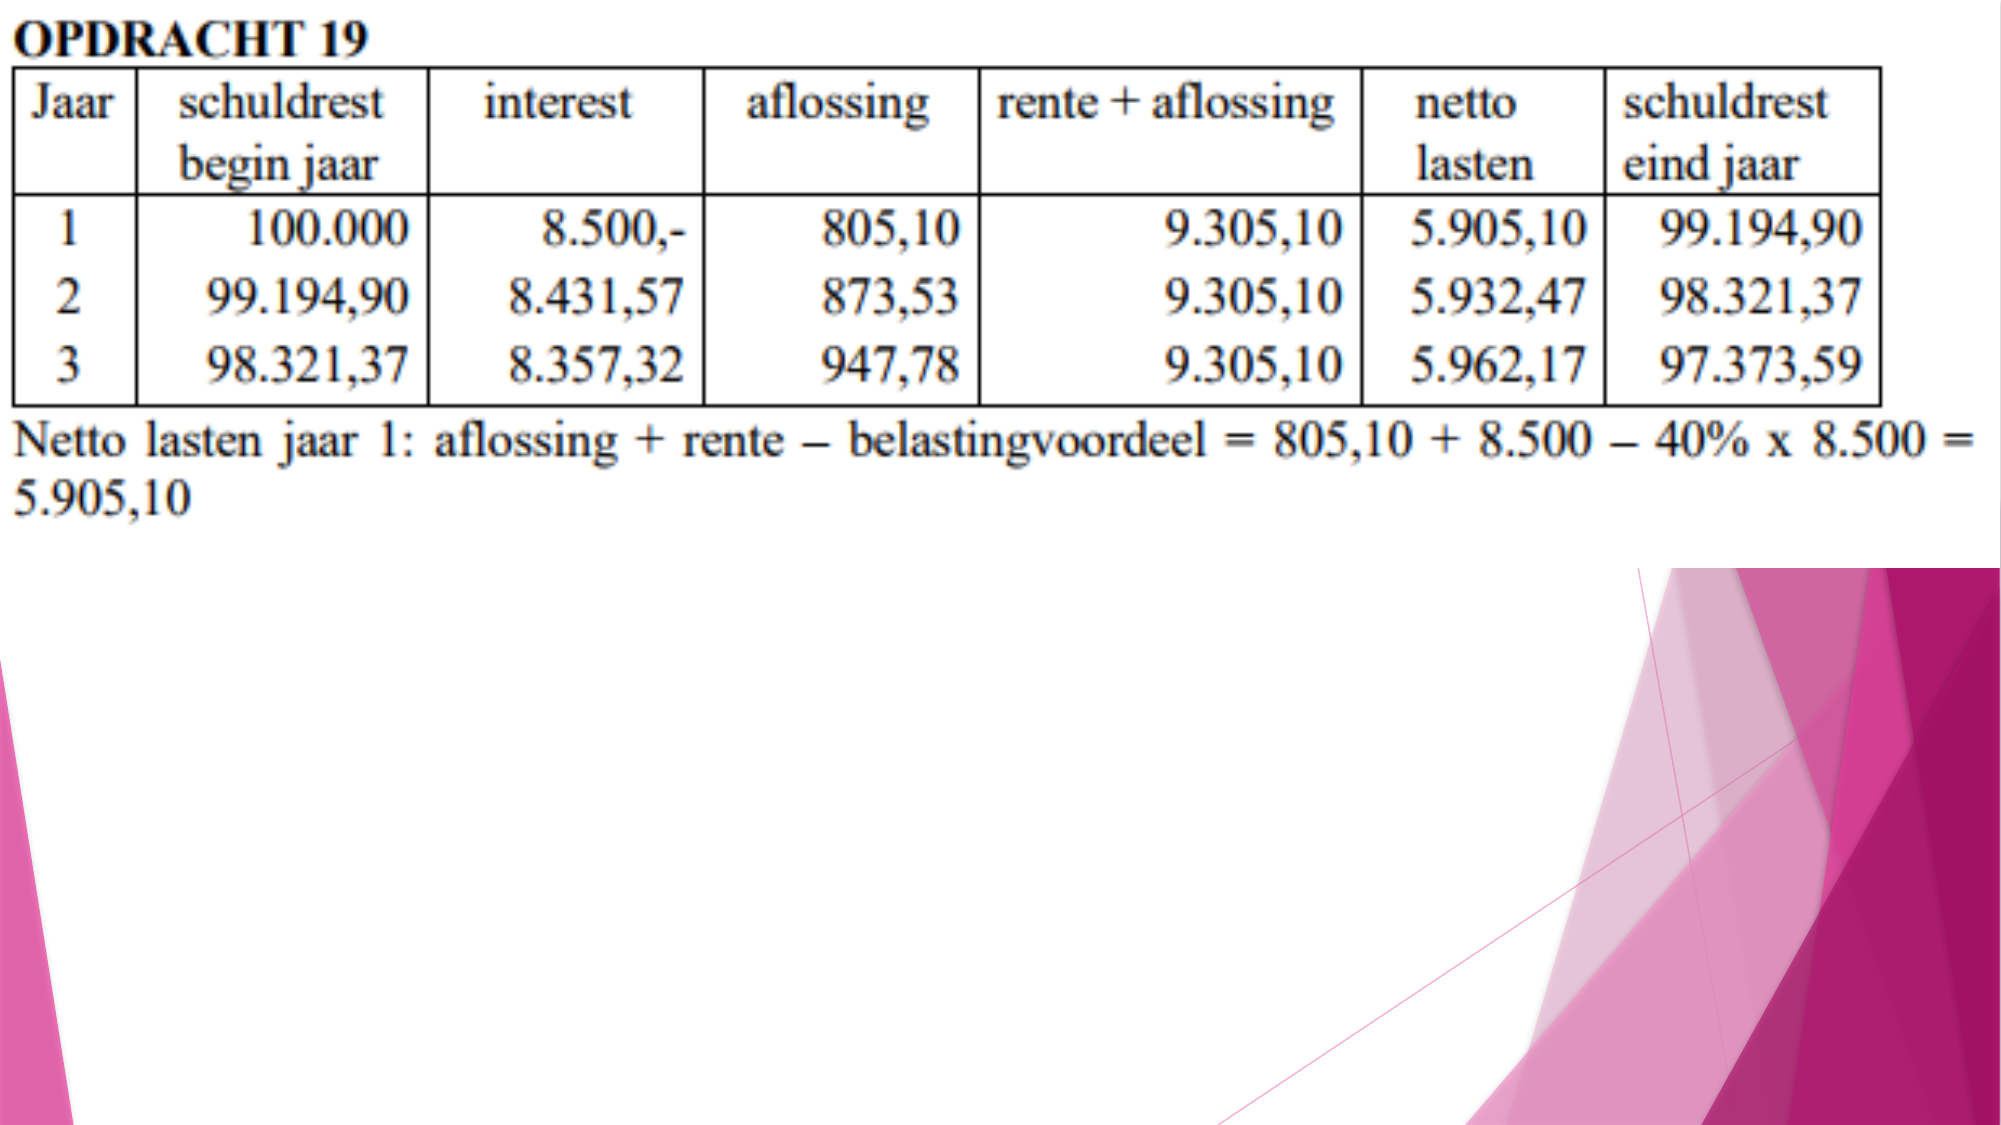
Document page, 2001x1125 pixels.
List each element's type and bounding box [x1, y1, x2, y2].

picture [0, 0, 2000, 568]
